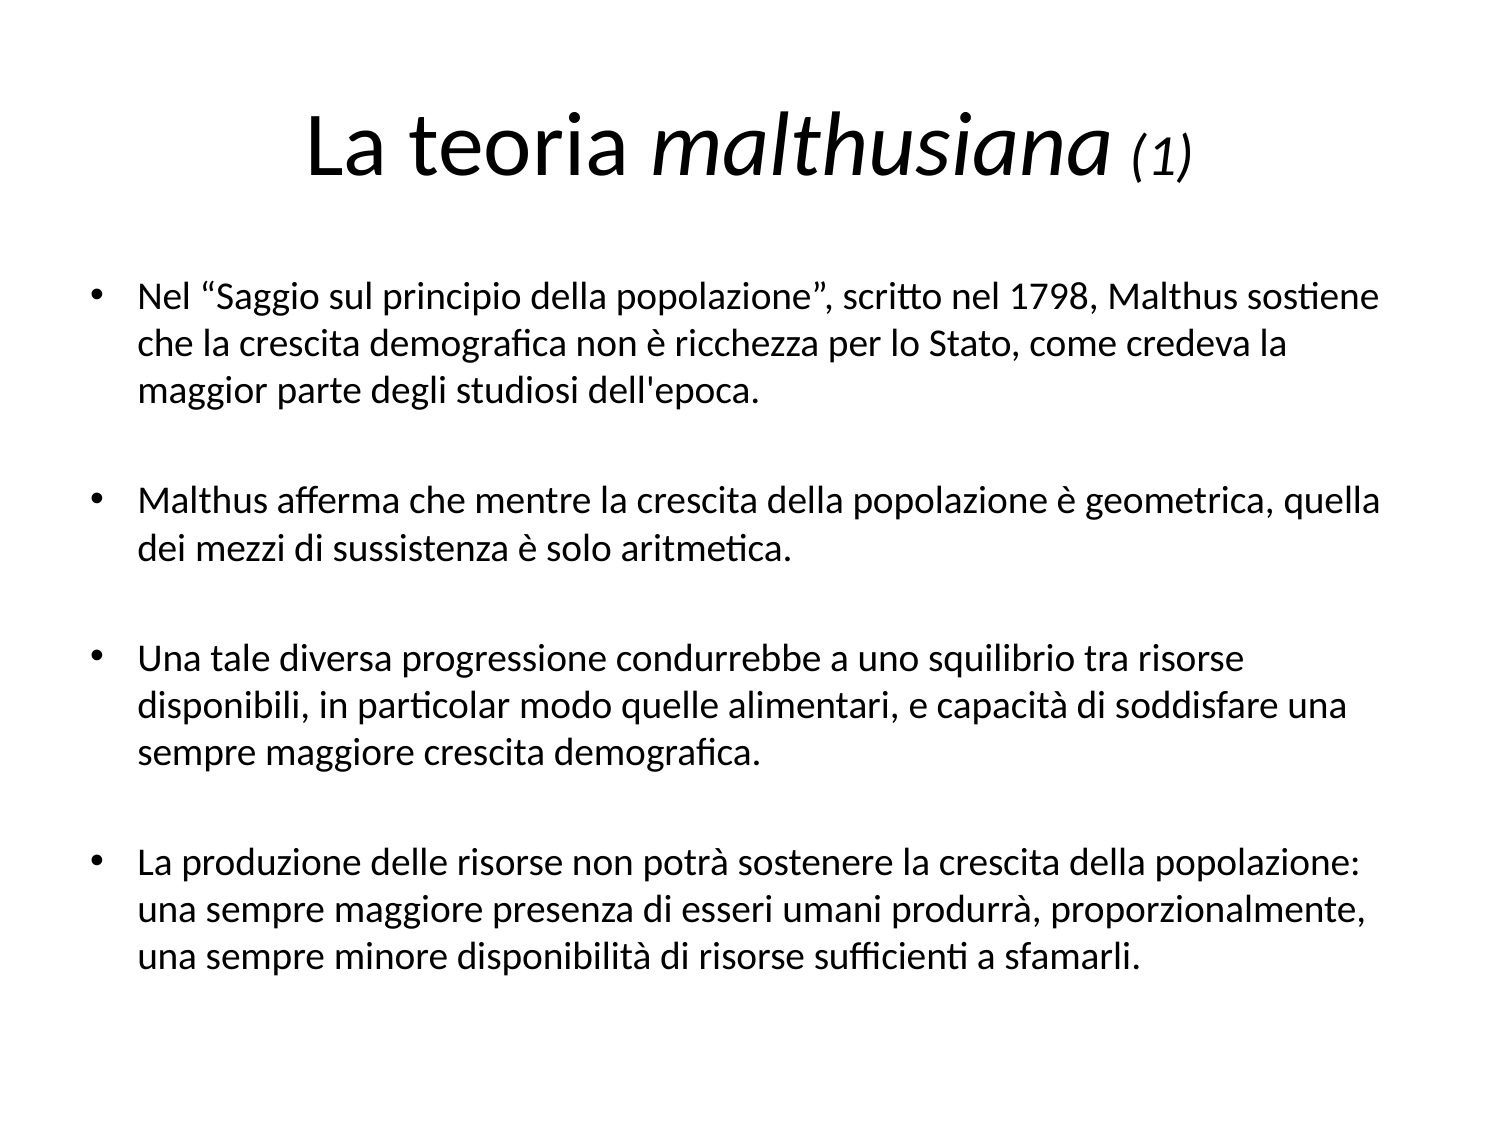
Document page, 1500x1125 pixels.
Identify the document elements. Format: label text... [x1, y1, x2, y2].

list Nel “Saggio sul principio della popolazione”, scritto nel 1798, Malthus sostiene che la crescita demografica non è ricchezza per lo Stato, come credeva la maggior parte degli studiosi dell'epoca. Malthus afferma che mentre la crescita della popolazione è geometrica, quella dei mezzi di sussistenza è solo aritmetica. Una tale diversa progressione condurrebbe a uno squilibrio tra risorse disponibili, in particolar modo quelle alimentari, e capacità di soddisfare una sempre maggiore crescita demografica. La produzione delle risorse non potrà sostenere la crescita della popolazione: una sempre maggiore presenza di esseri umani produrrà, proporzionalmente, una sempre minore disponibilità di risorse sufficienti a sfamarli. [75, 262, 1425, 1005]
title La teoria malthusiana (1) [75, 45, 1425, 233]
